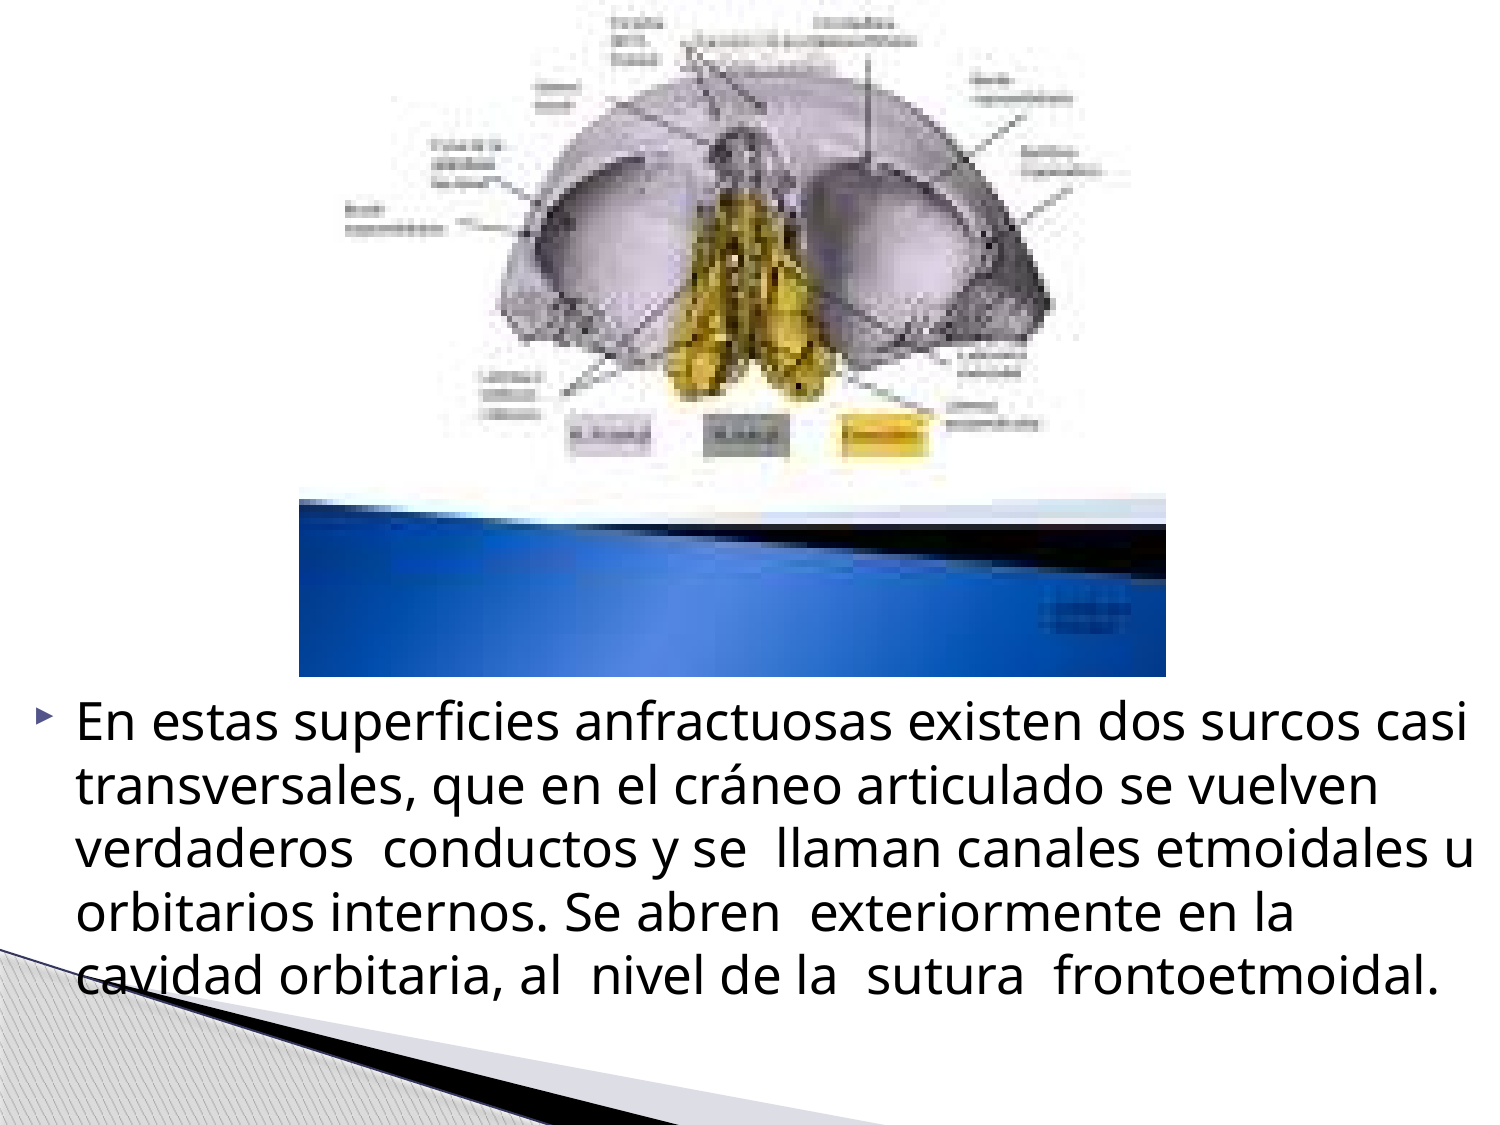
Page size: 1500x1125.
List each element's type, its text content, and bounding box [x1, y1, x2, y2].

list En estas superficies anfractuosas existen dos surcos casi transversales, que en el cráneo articulado se vuelven verdaderos conductos y se llaman canales etmoidales u orbitarios internos. Se abren exteriormente en la cavidad orbitaria, al nivel de la sutura frontoetmoidal. [0, 680, 1500, 1024]
picture [299, 0, 1167, 677]
